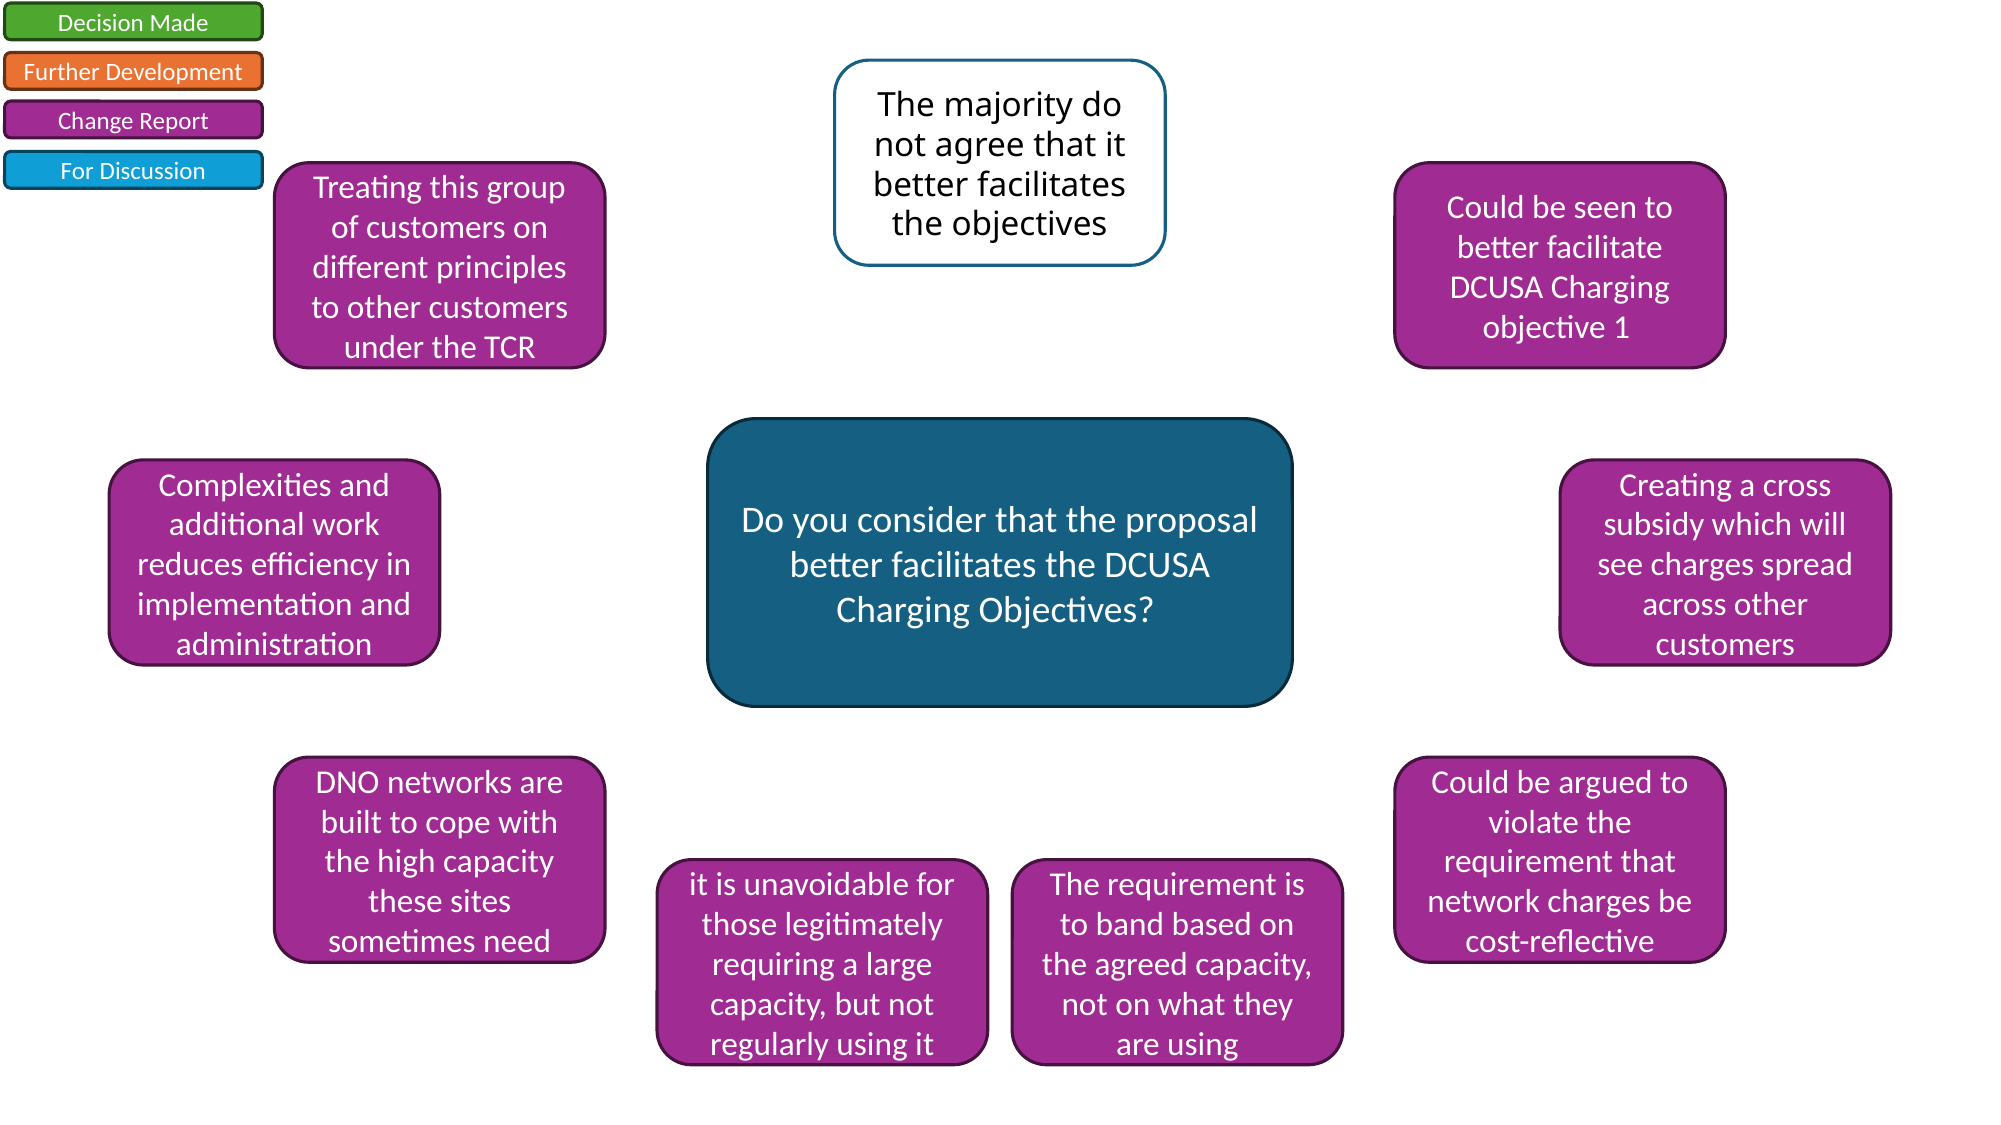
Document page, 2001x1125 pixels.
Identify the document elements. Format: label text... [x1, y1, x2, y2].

text_box Complexities and additional work reduces efficiency in implementation and administration [107, 458, 442, 667]
text_box Do you consider that the proposal better facilitates the DCUSA Charging Objectives? [706, 417, 1294, 708]
text_box Could be seen to better facilitate DCUSA Charging objective 1 [1393, 161, 1727, 370]
text_box DNO networks are built to cope with the high capacity these sites sometimes need [272, 755, 607, 964]
text_box Treating this group of customers on different principles to other customers under the TCR [272, 161, 607, 370]
text_box Further Development [2, 50, 264, 91]
text_box The requirement is to band based on the agreed capacity, not on what they are using [1010, 858, 1345, 1067]
text_box Creating a cross subsidy which will see charges spread across other customers [1558, 458, 1893, 667]
text_box The majority do not agree that it better facilitates the objectives [833, 58, 1167, 267]
text_box it is unavoidable for those legitimately requiring a large capacity, but not regularly using it [655, 858, 990, 1067]
text_box Decision Made [2, 1, 264, 42]
text_box Could be argued to violate the requirement that network charges be cost-reflective [1393, 755, 1727, 964]
text_box For Discussion [2, 149, 264, 190]
text_box Change Report [2, 99, 264, 140]
